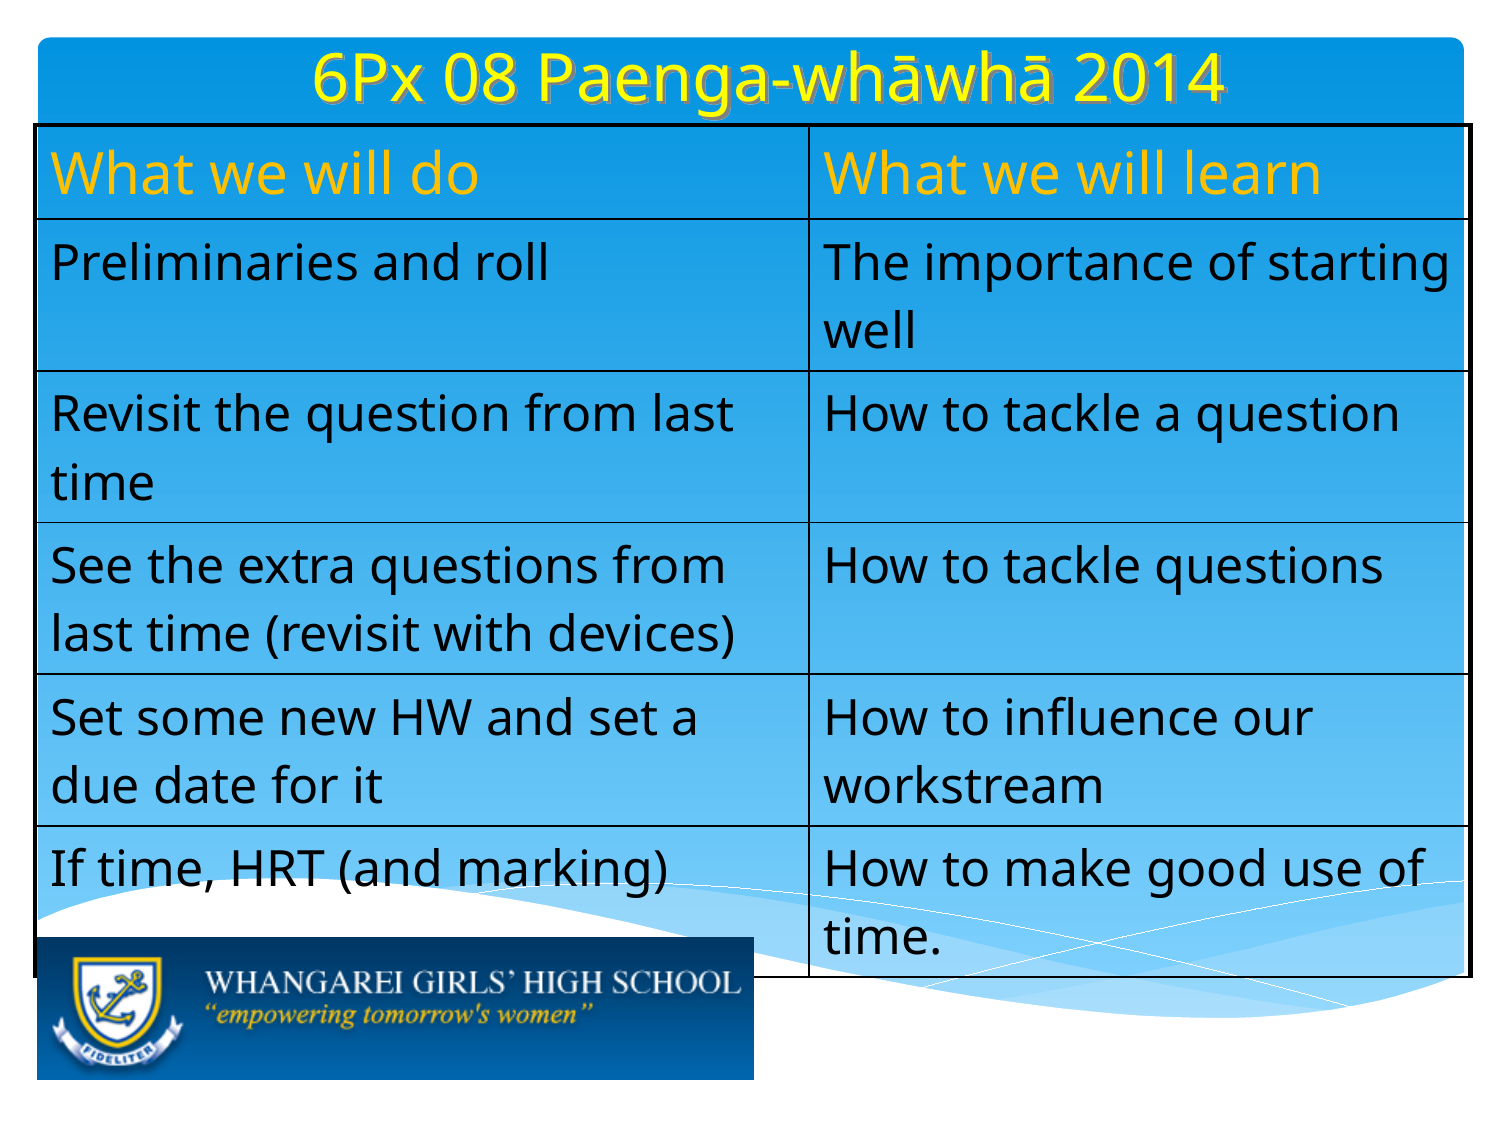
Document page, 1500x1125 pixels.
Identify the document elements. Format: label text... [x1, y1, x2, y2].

text_box 6Px 08 Paenga-whāwhā 2014 [162, 24, 1375, 123]
table_cell The importance of starting well [810, 220, 1468, 370]
table_header What we will do [37, 127, 808, 218]
table_cell How to influence our workstream [810, 675, 1468, 825]
table_cell How to make good use of time. [810, 827, 1468, 976]
table_cell Preliminaries and roll [37, 220, 808, 370]
table_cell How to tackle a question [810, 372, 1468, 522]
table_cell Set some new HW and set a due date for it [37, 675, 808, 825]
table_cell If time, HRT (and marking) [37, 827, 808, 976]
table_cell See the extra questions from last time (revisit with devices) [37, 523, 808, 673]
picture [37, 937, 754, 1080]
table_cell How to tackle questions [810, 523, 1468, 673]
table_header What we will learn [810, 127, 1468, 218]
table_cell Revisit the question from last time [37, 372, 808, 522]
